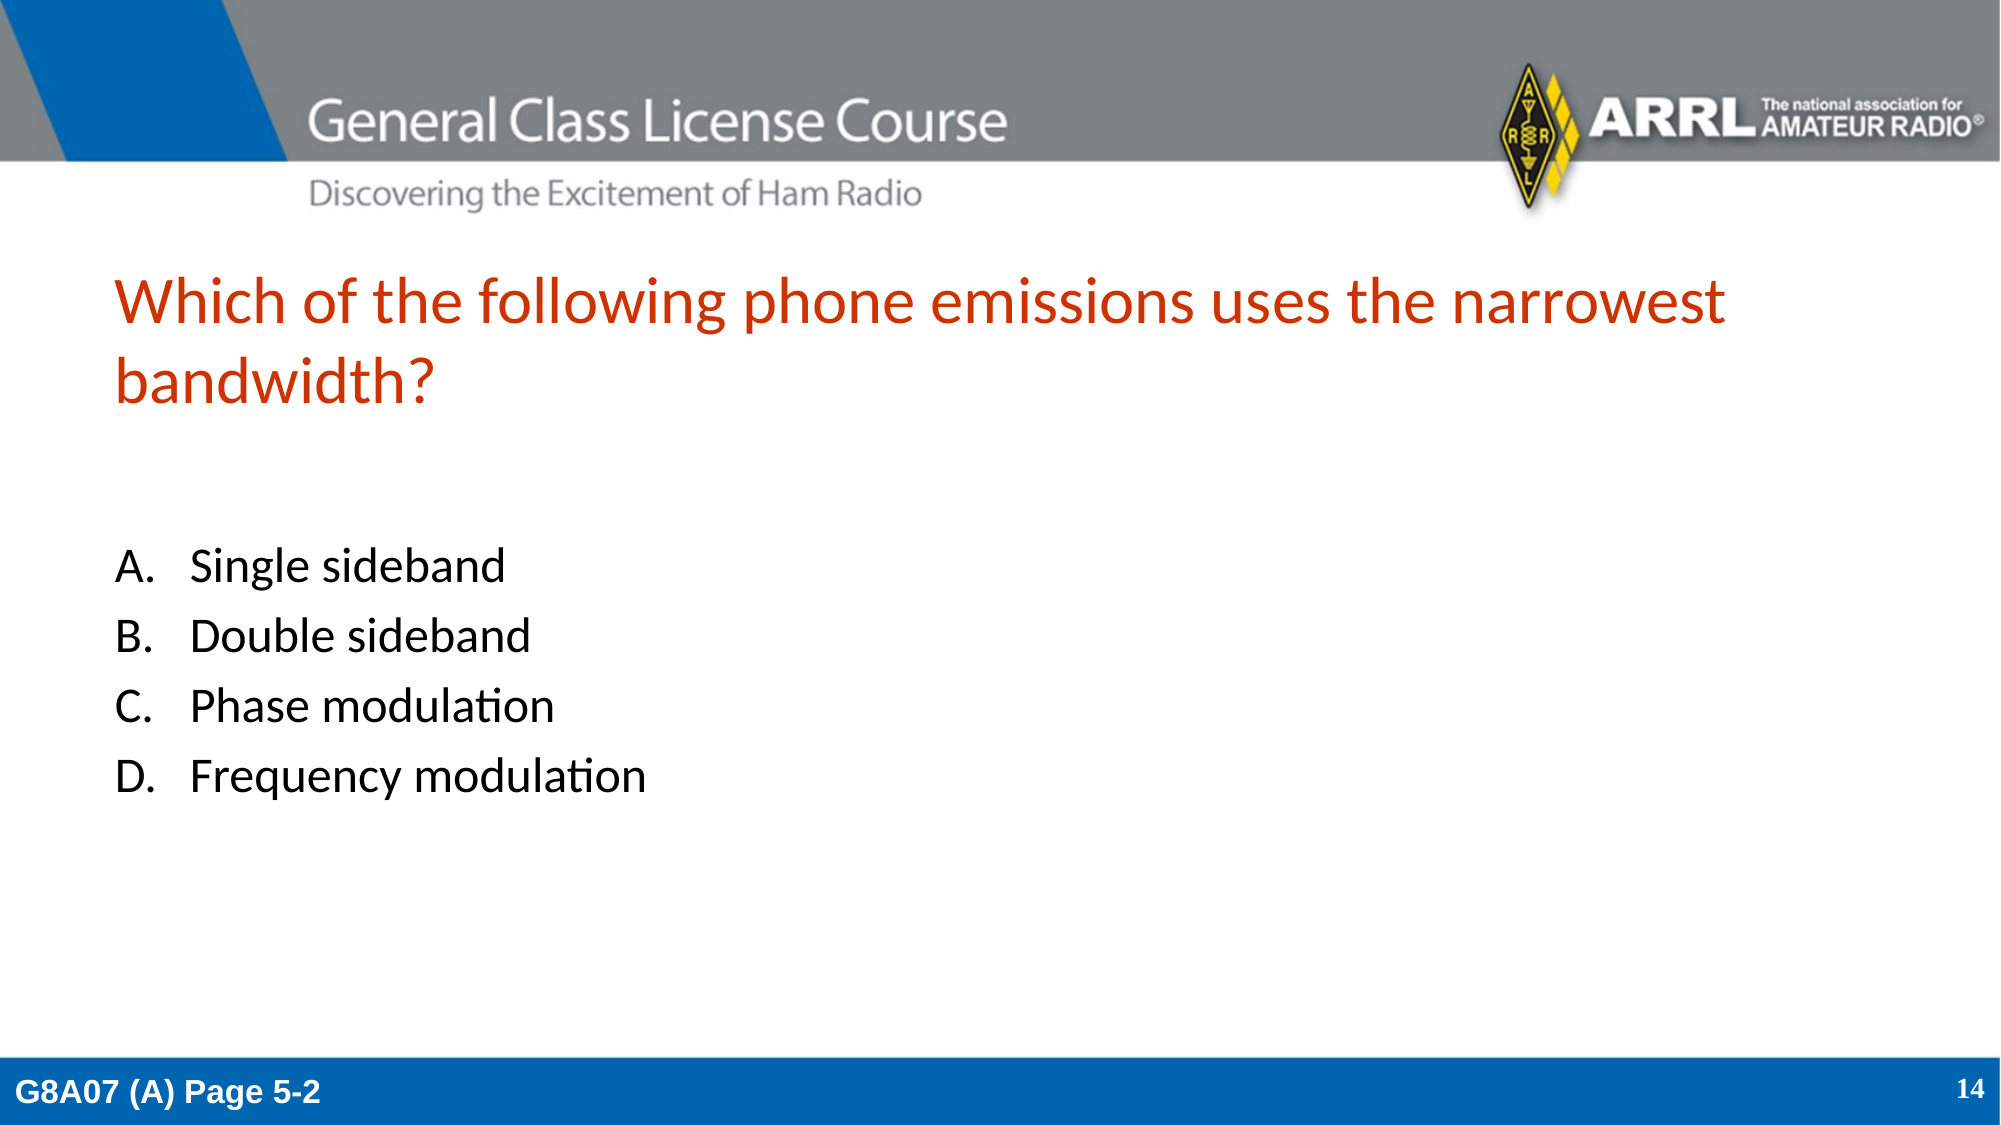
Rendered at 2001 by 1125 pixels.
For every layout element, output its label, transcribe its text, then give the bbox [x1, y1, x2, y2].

list Single sideband Double sideband Phase modulation Frequency modulation [99, 525, 1900, 1005]
title Which of the following phone emissions uses the narrowest bandwidth? [99, 249, 1900, 468]
picture [0, 0, 2001, 1125]
text_box G8A07 (A) Page 5-2 [0, 1062, 1313, 1118]
text_box 14 [1875, 1062, 2000, 1113]
